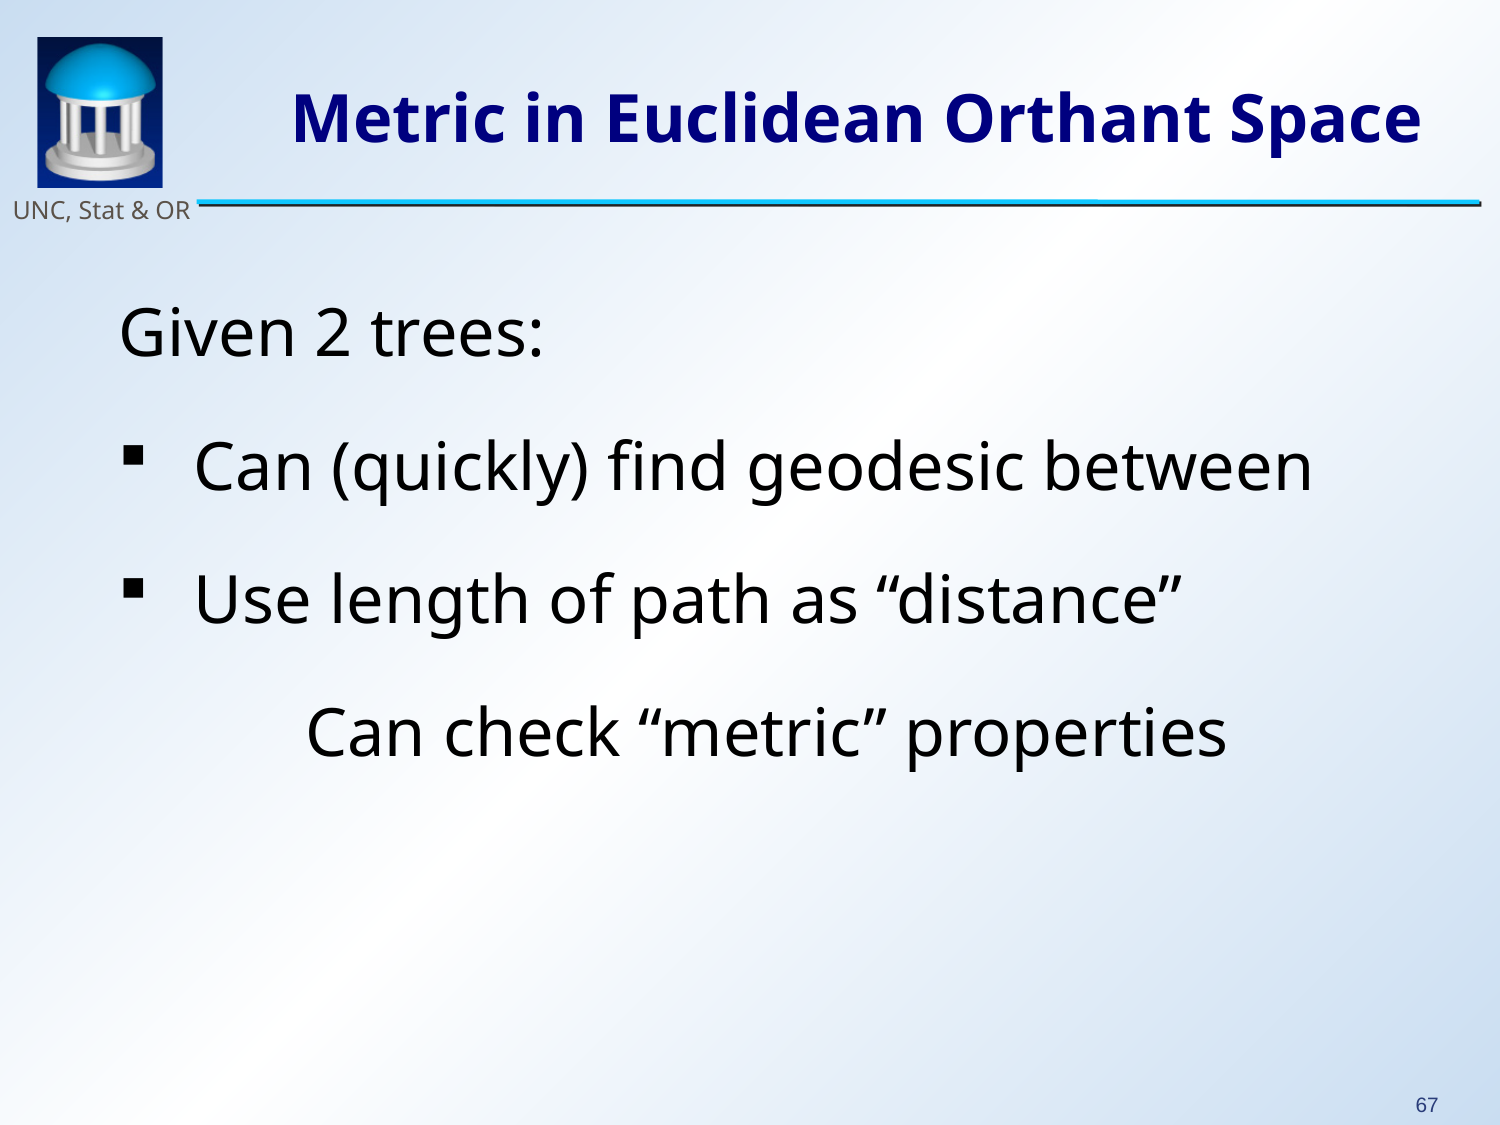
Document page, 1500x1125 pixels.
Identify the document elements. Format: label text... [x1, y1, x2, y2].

title Metric in Euclidean Orthant Space [274, 74, 1448, 156]
list Given 2 trees: Can (quickly) find geodesic between Use length of path as “distance” Can check “metric” properties [103, 242, 1432, 1026]
